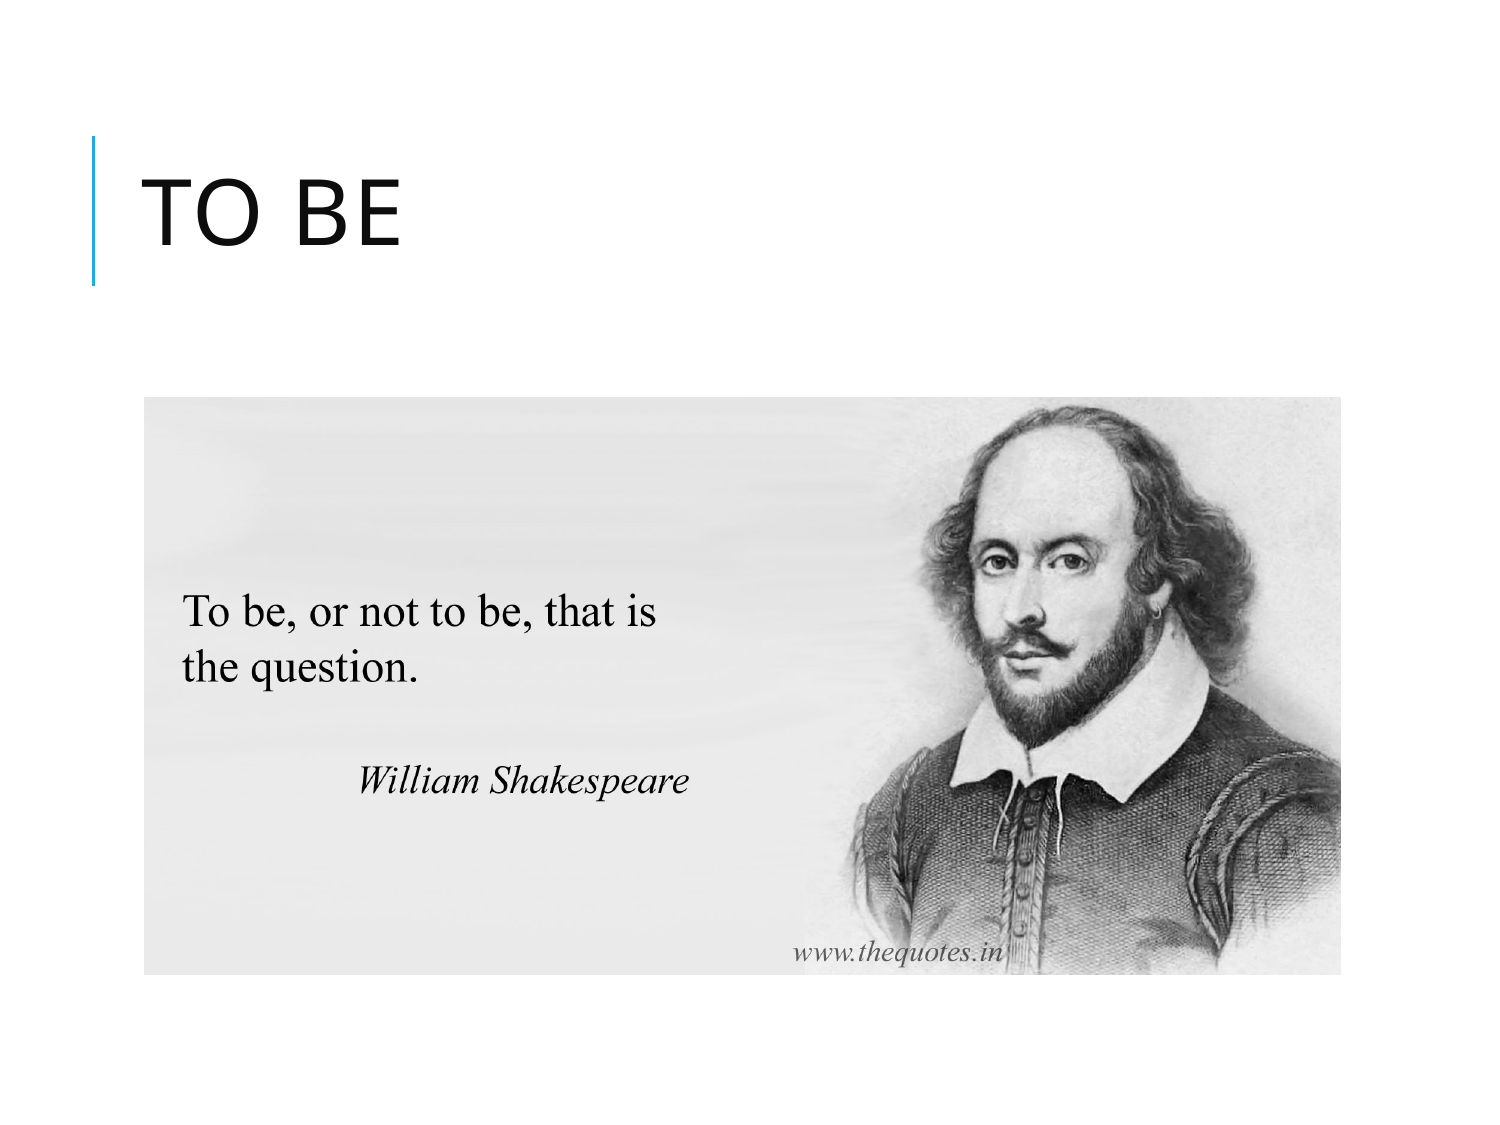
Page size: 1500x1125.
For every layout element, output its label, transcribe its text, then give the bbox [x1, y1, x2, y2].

title TO BE [126, 96, 1322, 342]
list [144, 396, 1341, 975]
